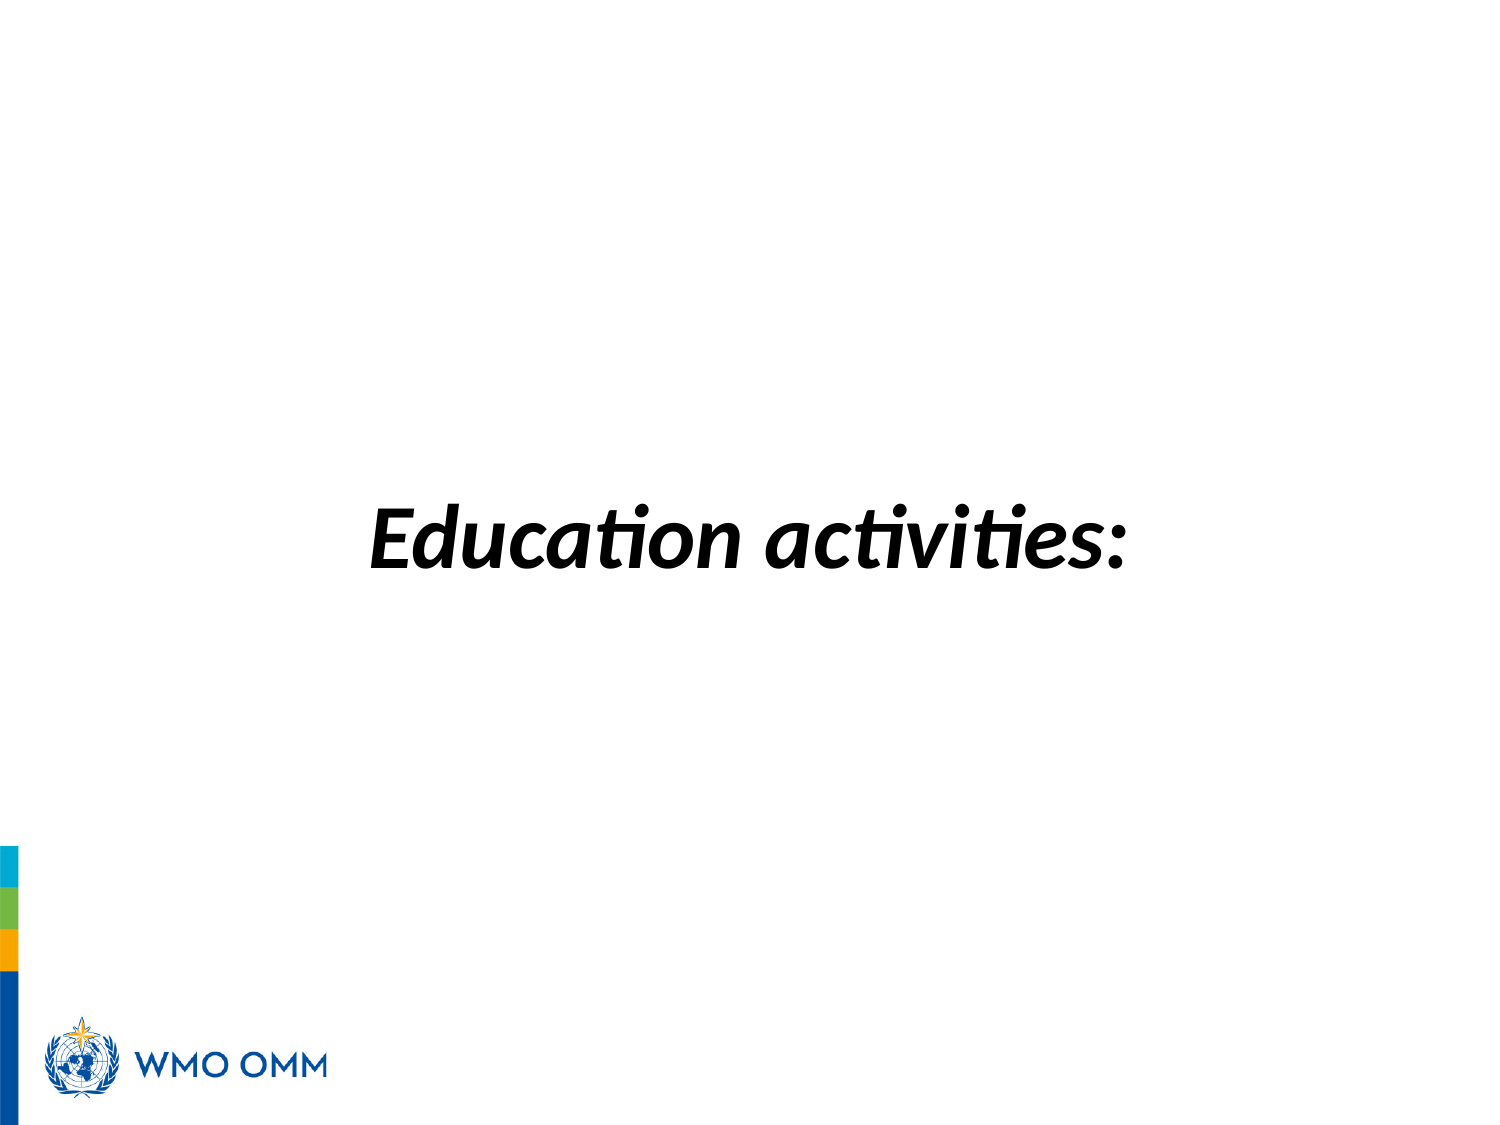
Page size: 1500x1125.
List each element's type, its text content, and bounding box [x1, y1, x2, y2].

title Education activities: [75, 438, 1425, 626]
picture [0, 845, 327, 1125]
